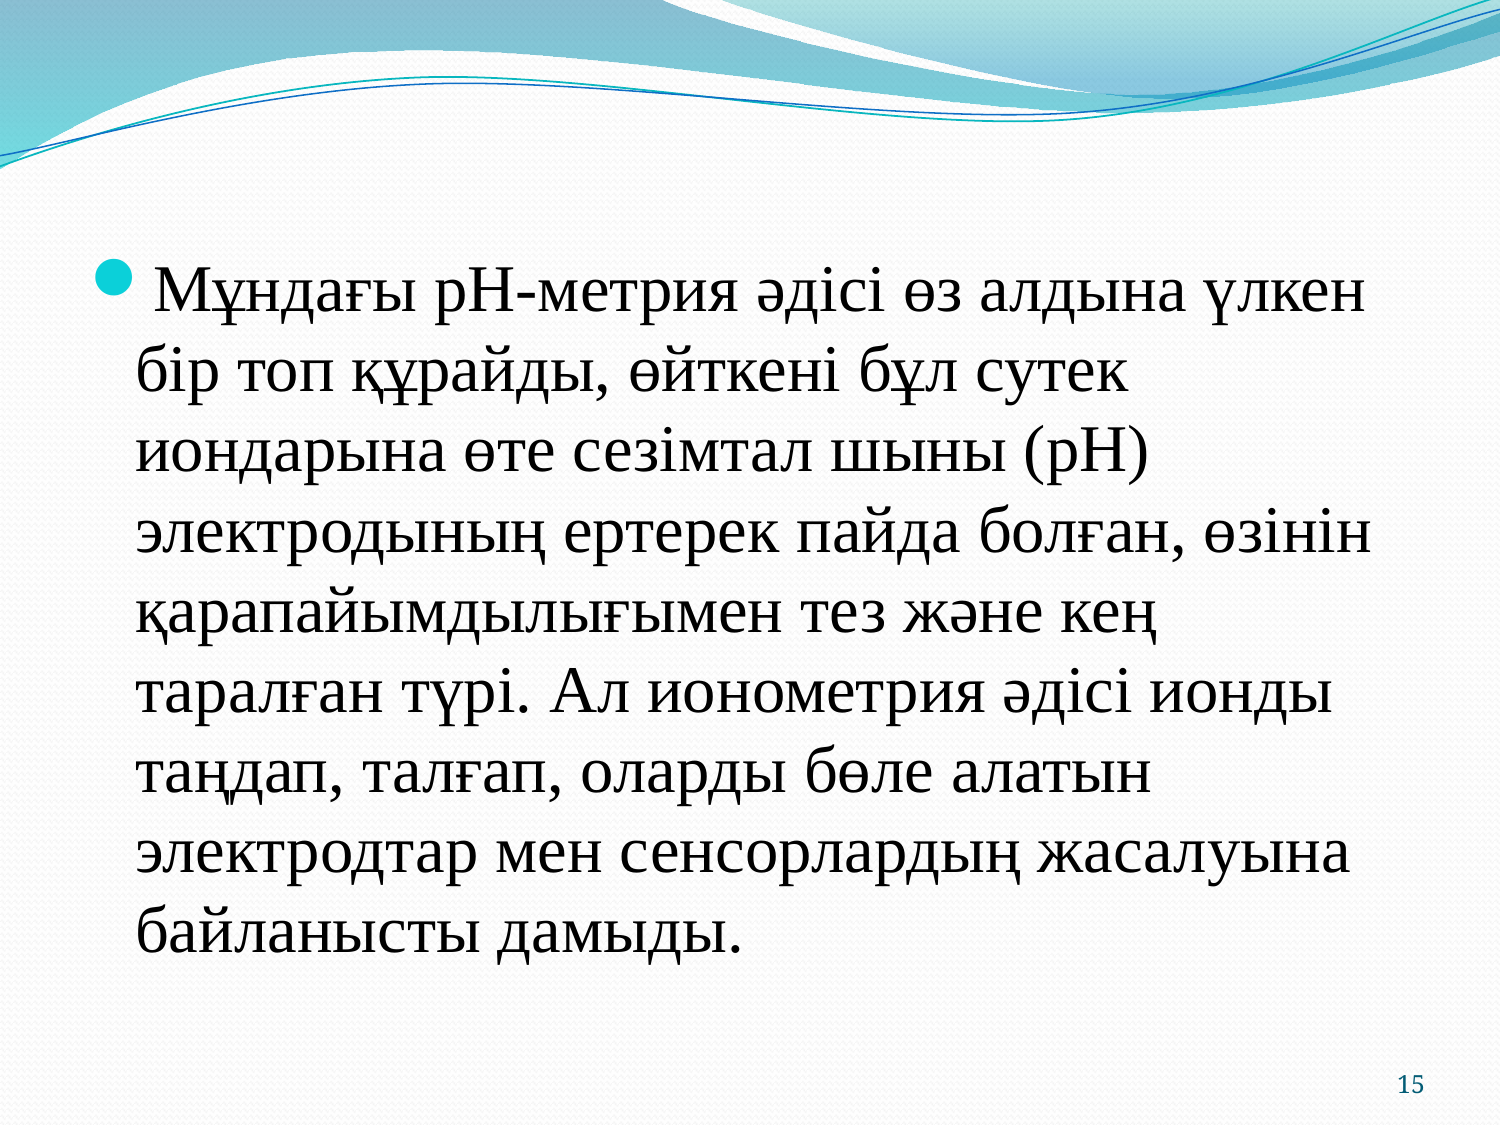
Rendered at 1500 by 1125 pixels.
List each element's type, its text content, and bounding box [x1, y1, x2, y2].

slide_number 15 [1299, 1042, 1425, 1103]
list Мұндағы рН-метрия әдісі өз алдына үлкен бір топ құрайды, өйткені бұл сутек иондарына өте сезімтал шыны (рН) электродының ертерек пайда болған, өзінін қарапайымдылығымен тез және кең таралған түрі. Ал ионометрия әдісі ионды таңдап, талғап, оларды бөле алатын электродтар мен сенсорлардың жасалуына байланысты дамыды. [74, 237, 1426, 1038]
